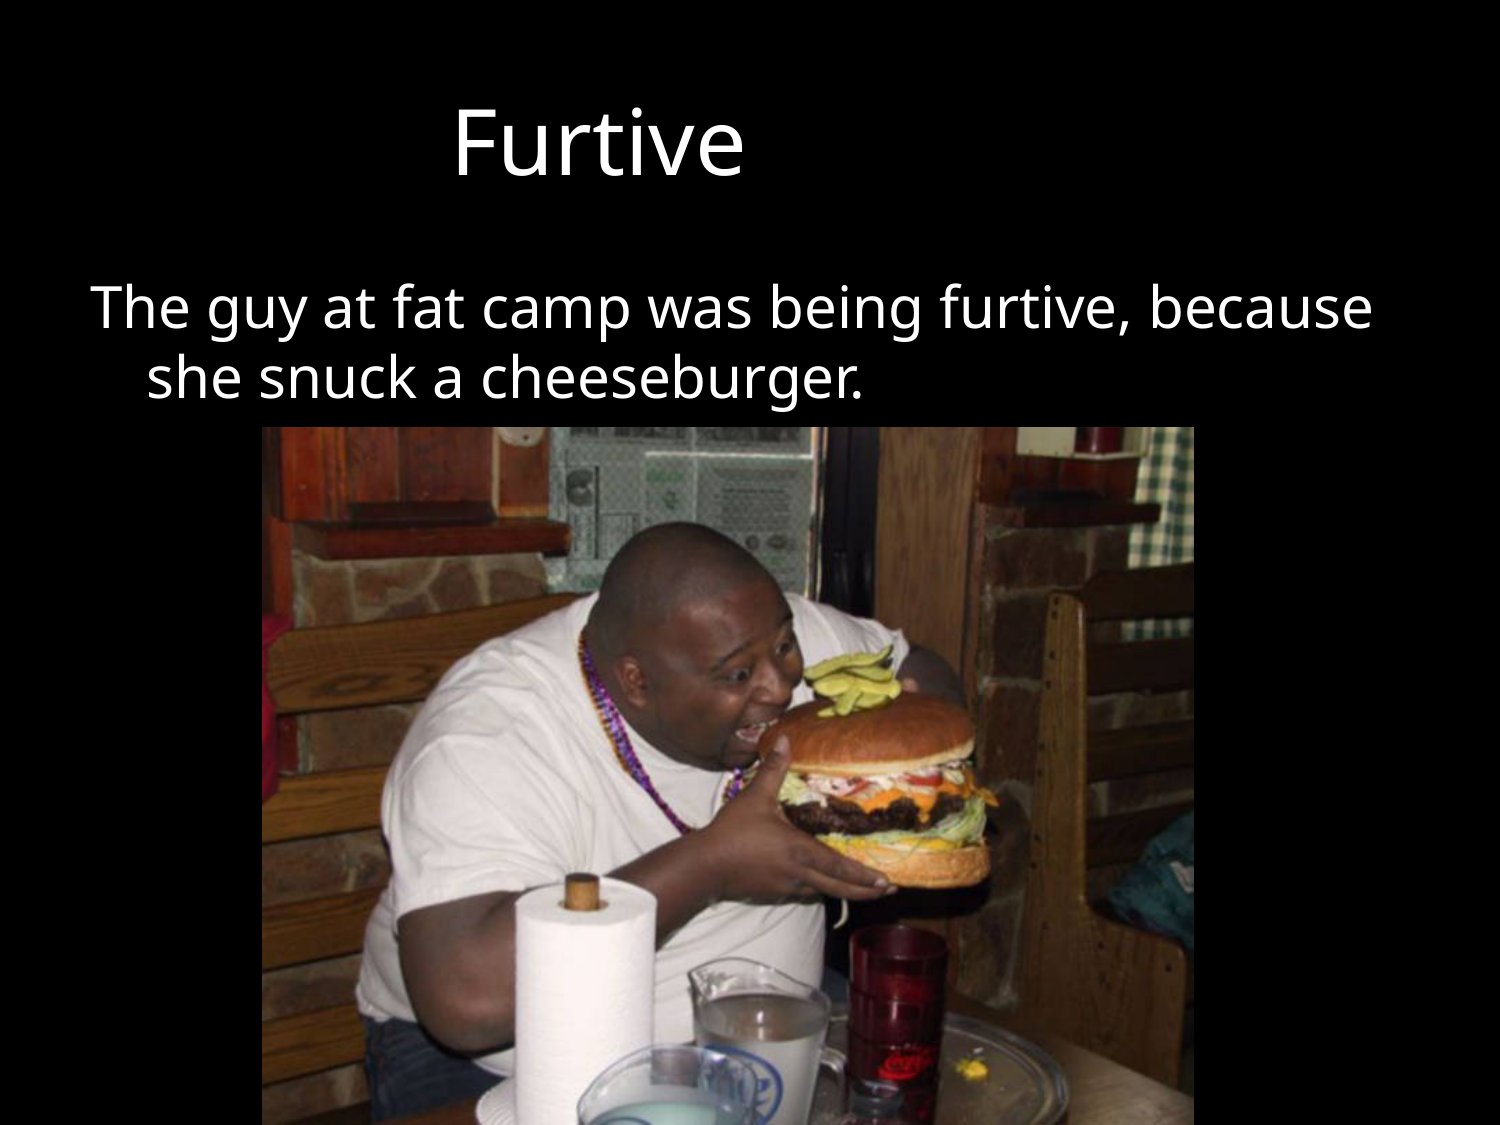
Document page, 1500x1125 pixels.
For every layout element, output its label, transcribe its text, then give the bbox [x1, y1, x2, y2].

list The guy at fat camp was being furtive, because she snuck a cheeseburger. [75, 262, 1425, 1005]
picture [262, 426, 1194, 1125]
title Furtive [75, 45, 1425, 233]
